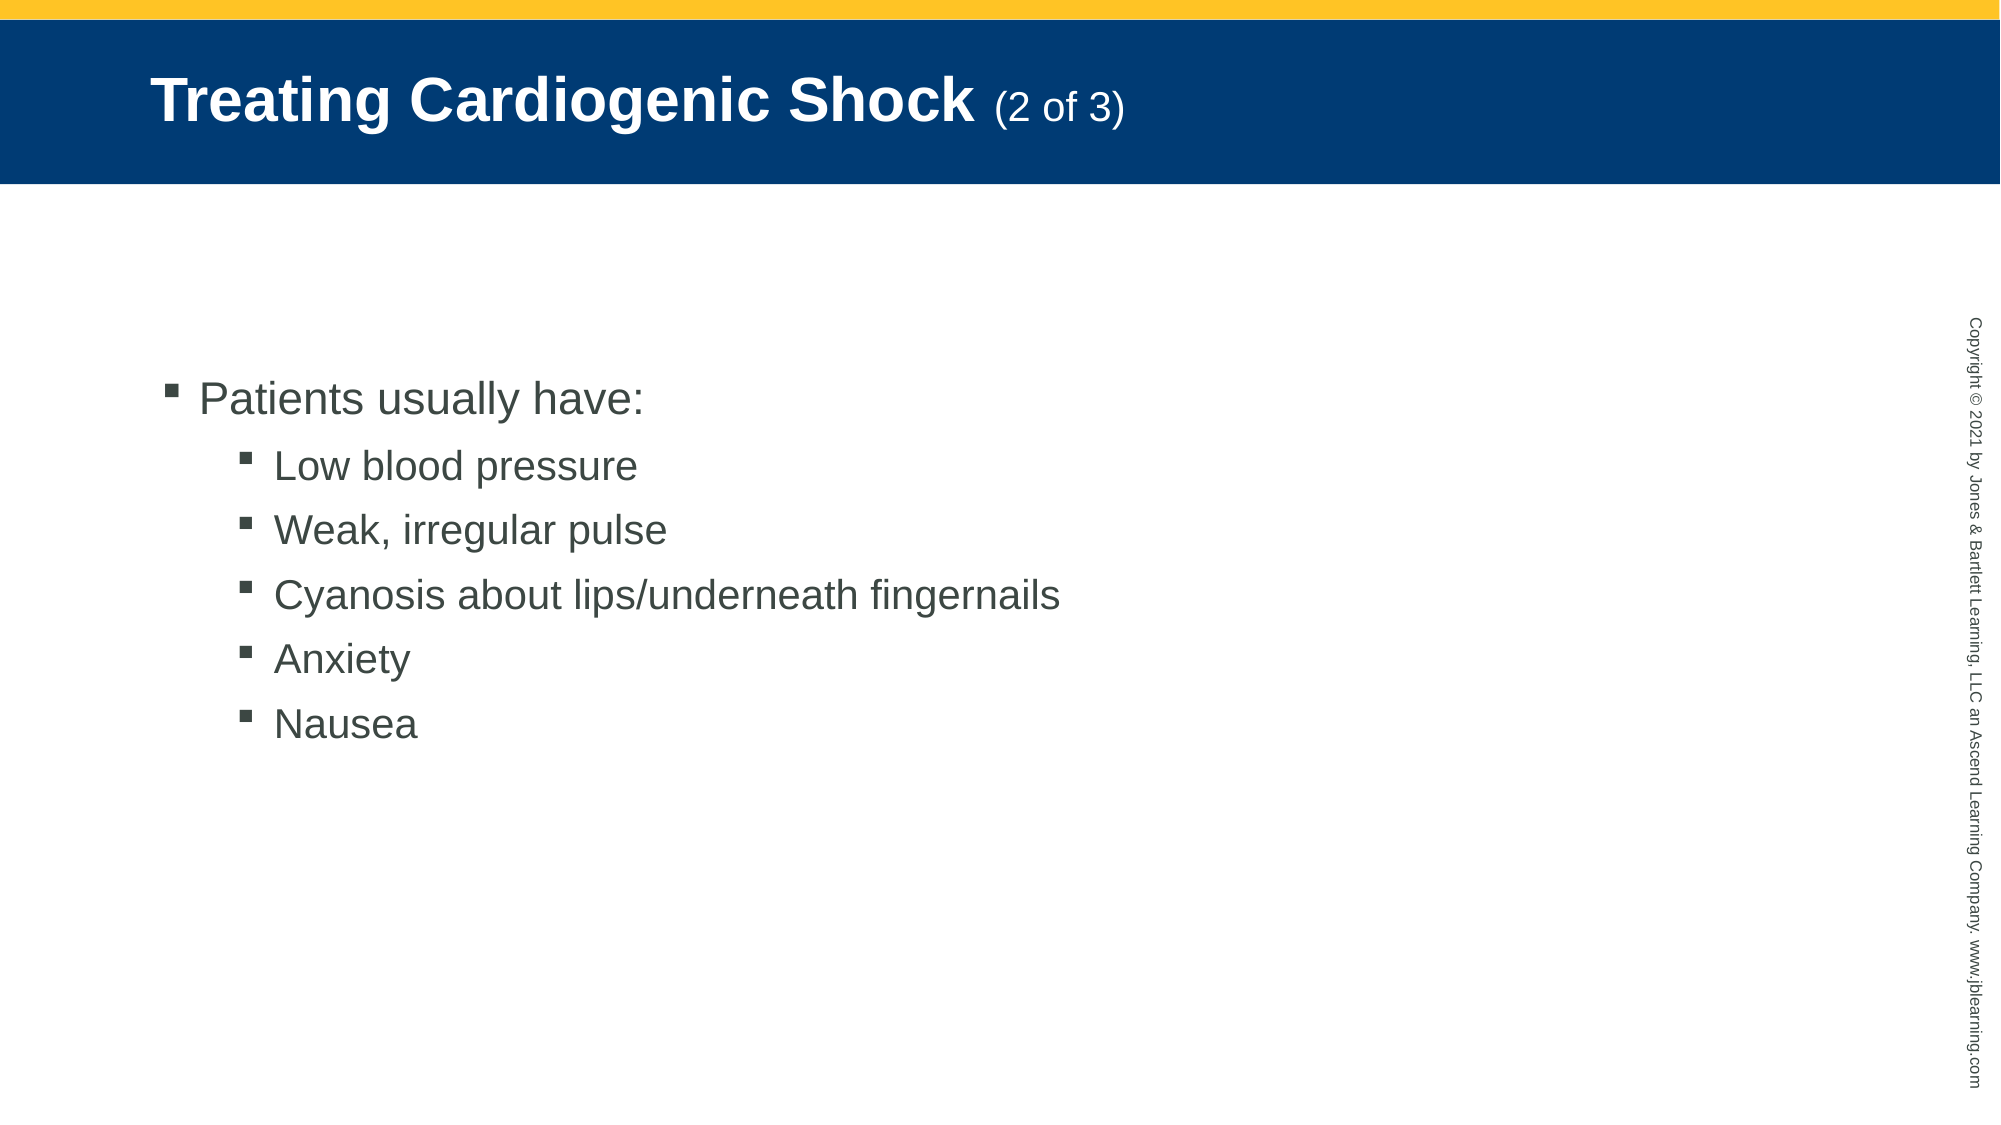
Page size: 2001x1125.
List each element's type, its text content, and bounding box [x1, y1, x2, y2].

list Patients usually have: Low blood pressure Weak, irregular pulse Cyanosis about lips/underneath fingernails Anxiety Nausea [146, 361, 1859, 1016]
title Treating Cardiogenic Shock (2 of 3) [0, 19, 2000, 185]
